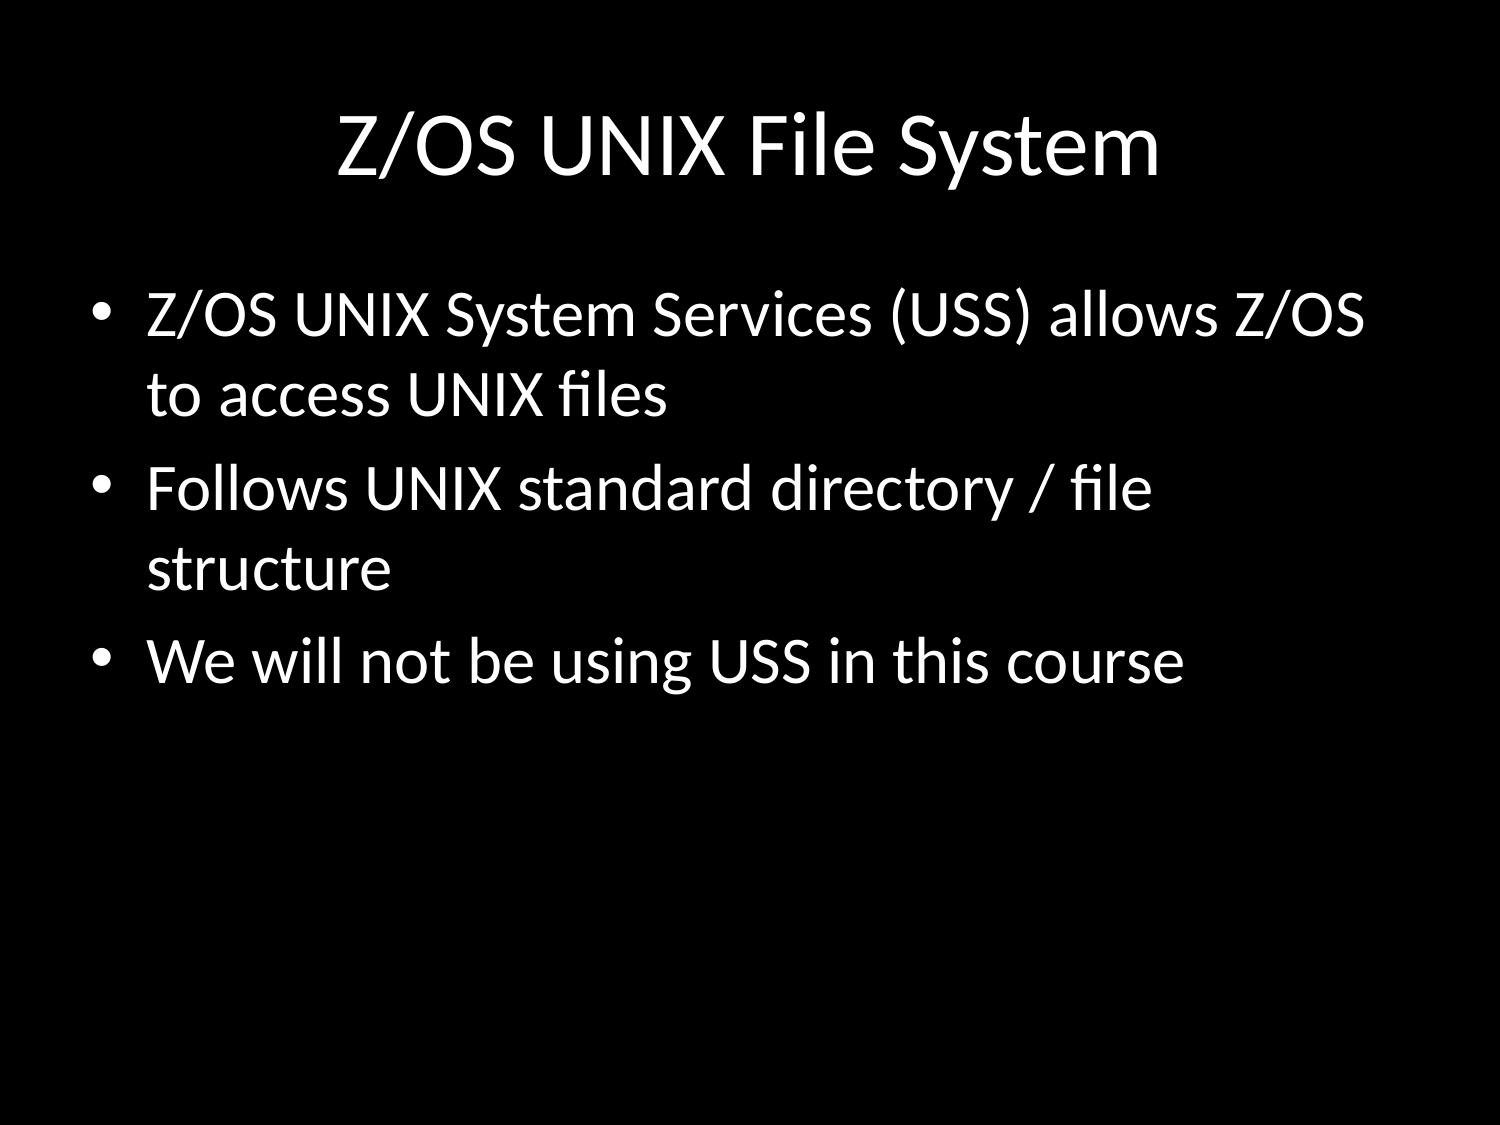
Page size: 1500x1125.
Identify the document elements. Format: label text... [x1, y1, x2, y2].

title Z/OS UNIX File System [75, 45, 1425, 233]
list Z/OS UNIX System Services (USS) allows Z/OS to access UNIX files Follows UNIX standard directory / file structure We will not be using USS in this course [75, 262, 1425, 1005]
